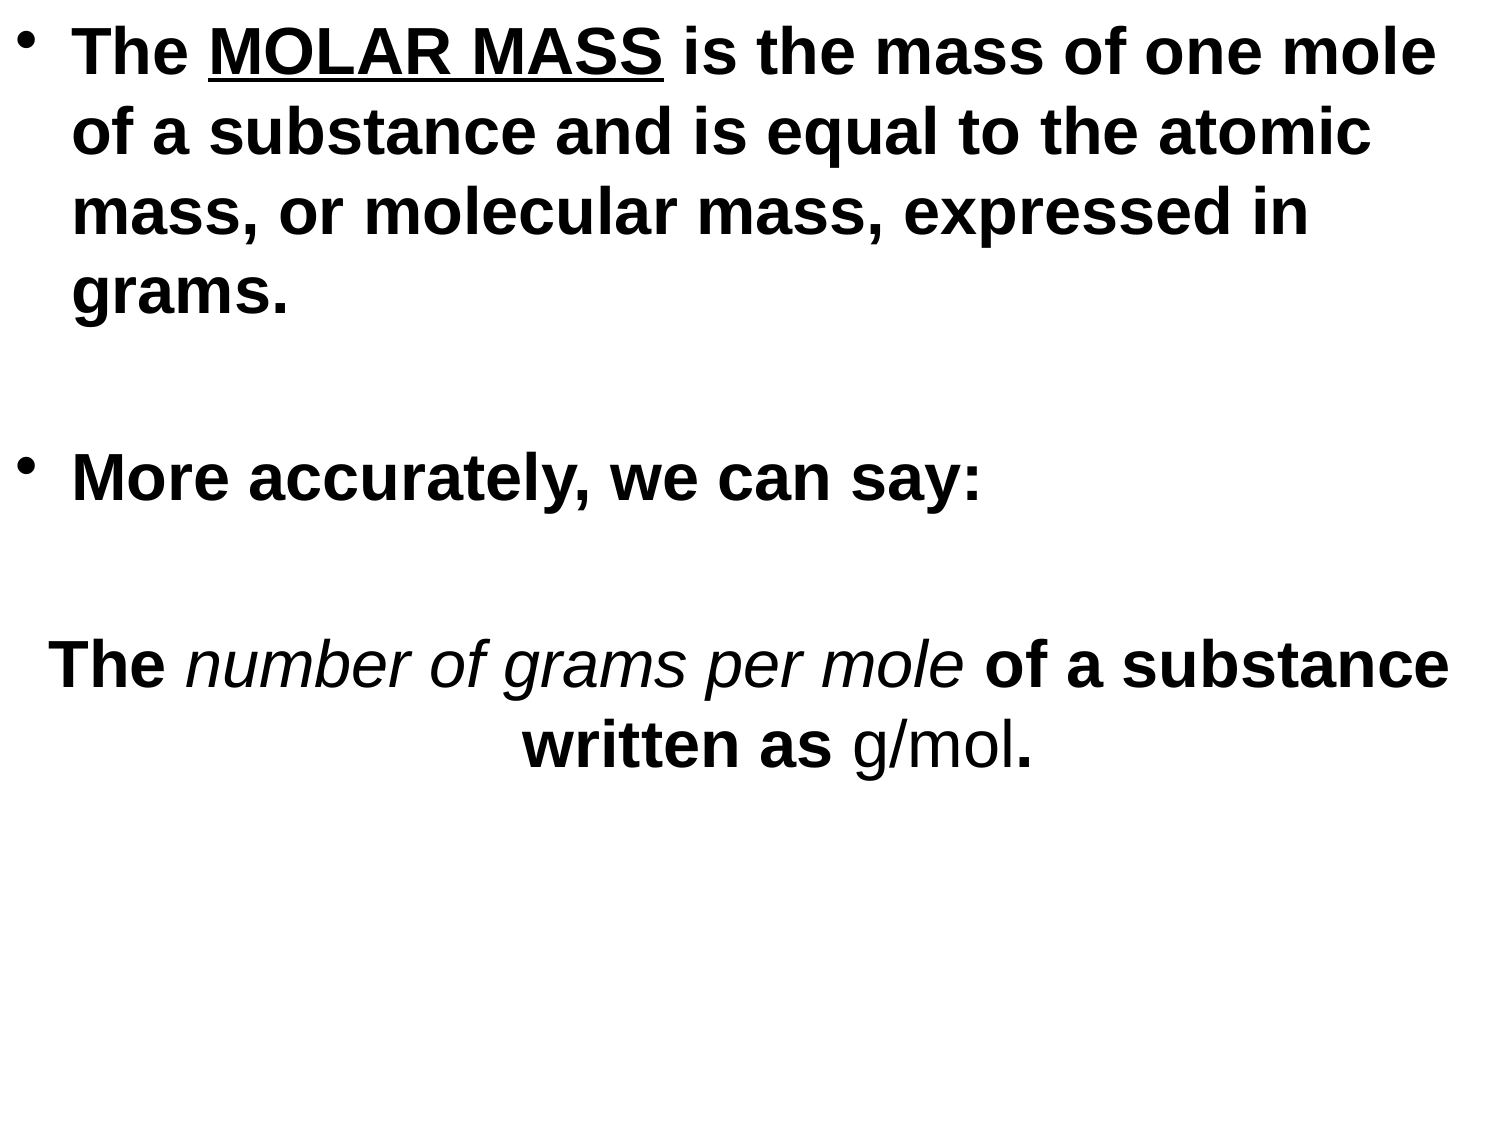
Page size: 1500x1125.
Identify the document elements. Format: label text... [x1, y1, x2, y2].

list The MOLAR MASS is the mass of one mole of a substance and is equal to the atomic mass, or molecular mass, expressed in grams. More accurately, we can say: The number of grams per mole of a substance written as g/mol. [0, 0, 1500, 1125]
